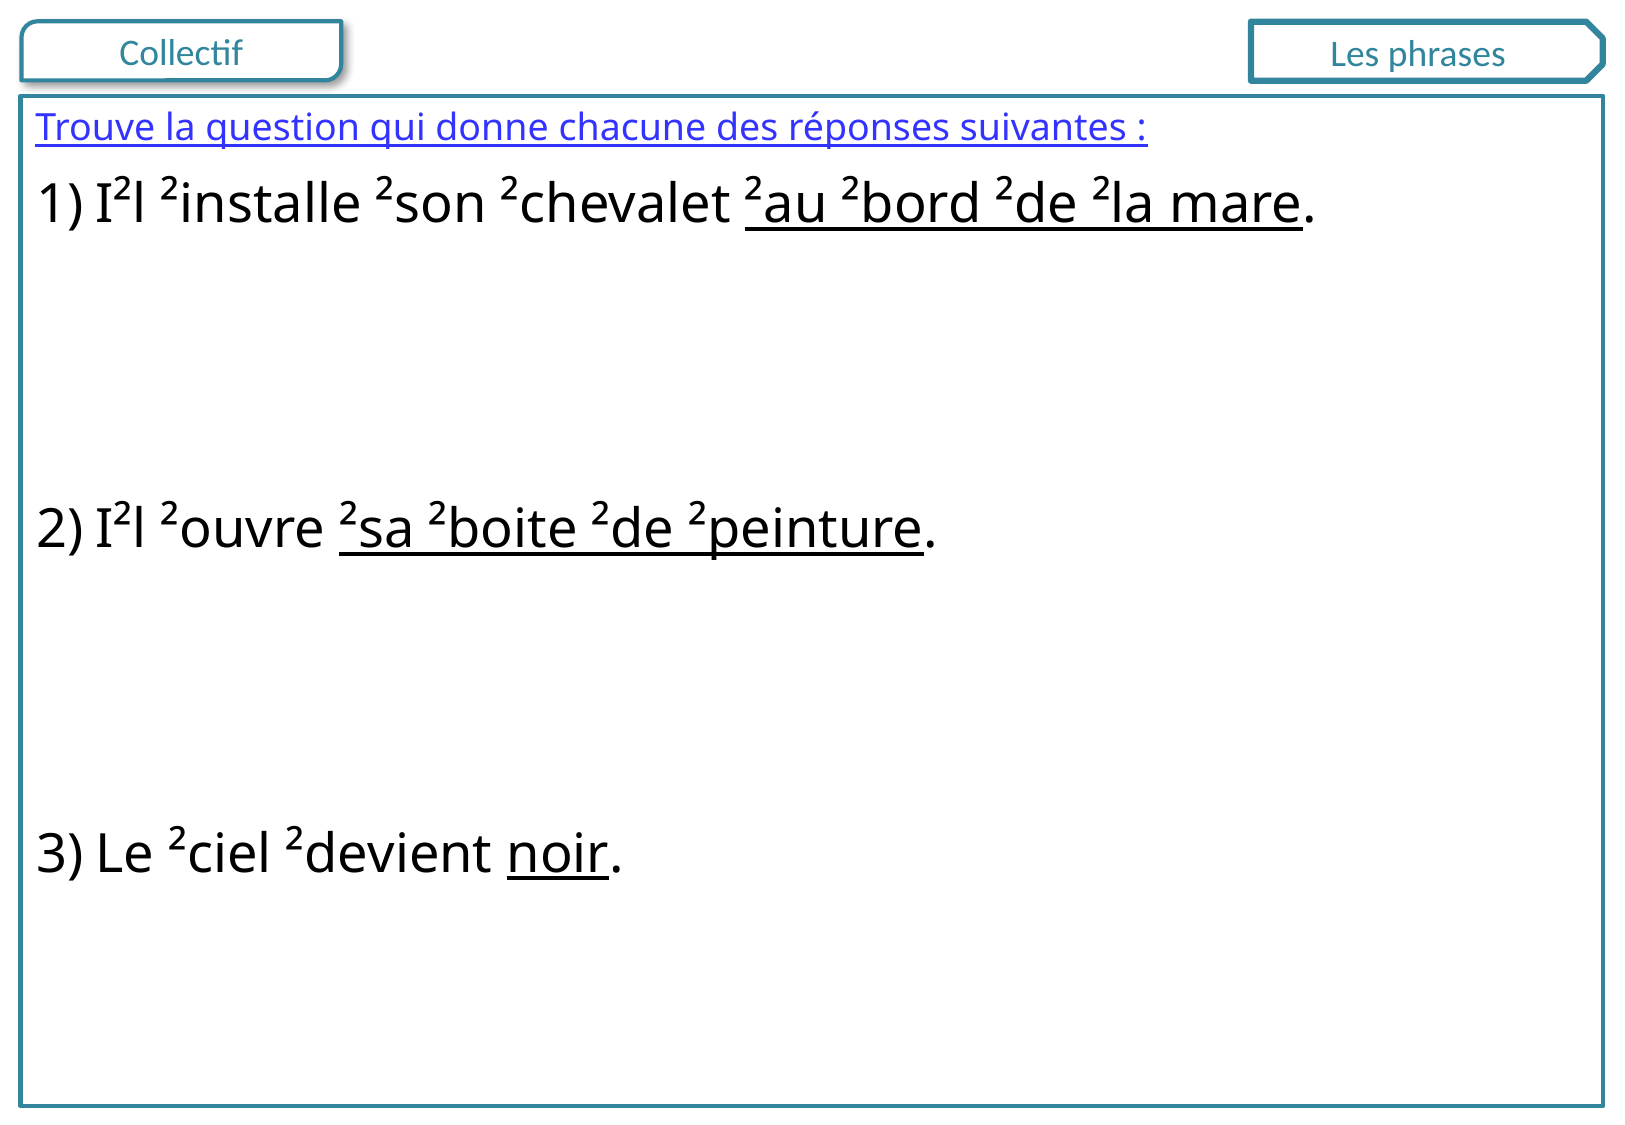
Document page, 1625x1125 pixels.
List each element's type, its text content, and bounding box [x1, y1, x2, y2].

list I²l ²installe ²son ²chevalet ²au ²bord ²de ²la mare. I²l ²ouvre ²sa ²boite ²de ²peinture. Le ²ciel ²devient noir. [21, 160, 1604, 1106]
list Trouve la question qui donne chacune des réponses suivantes : [18, 94, 1605, 1108]
list Les phrases [1251, 21, 1585, 81]
